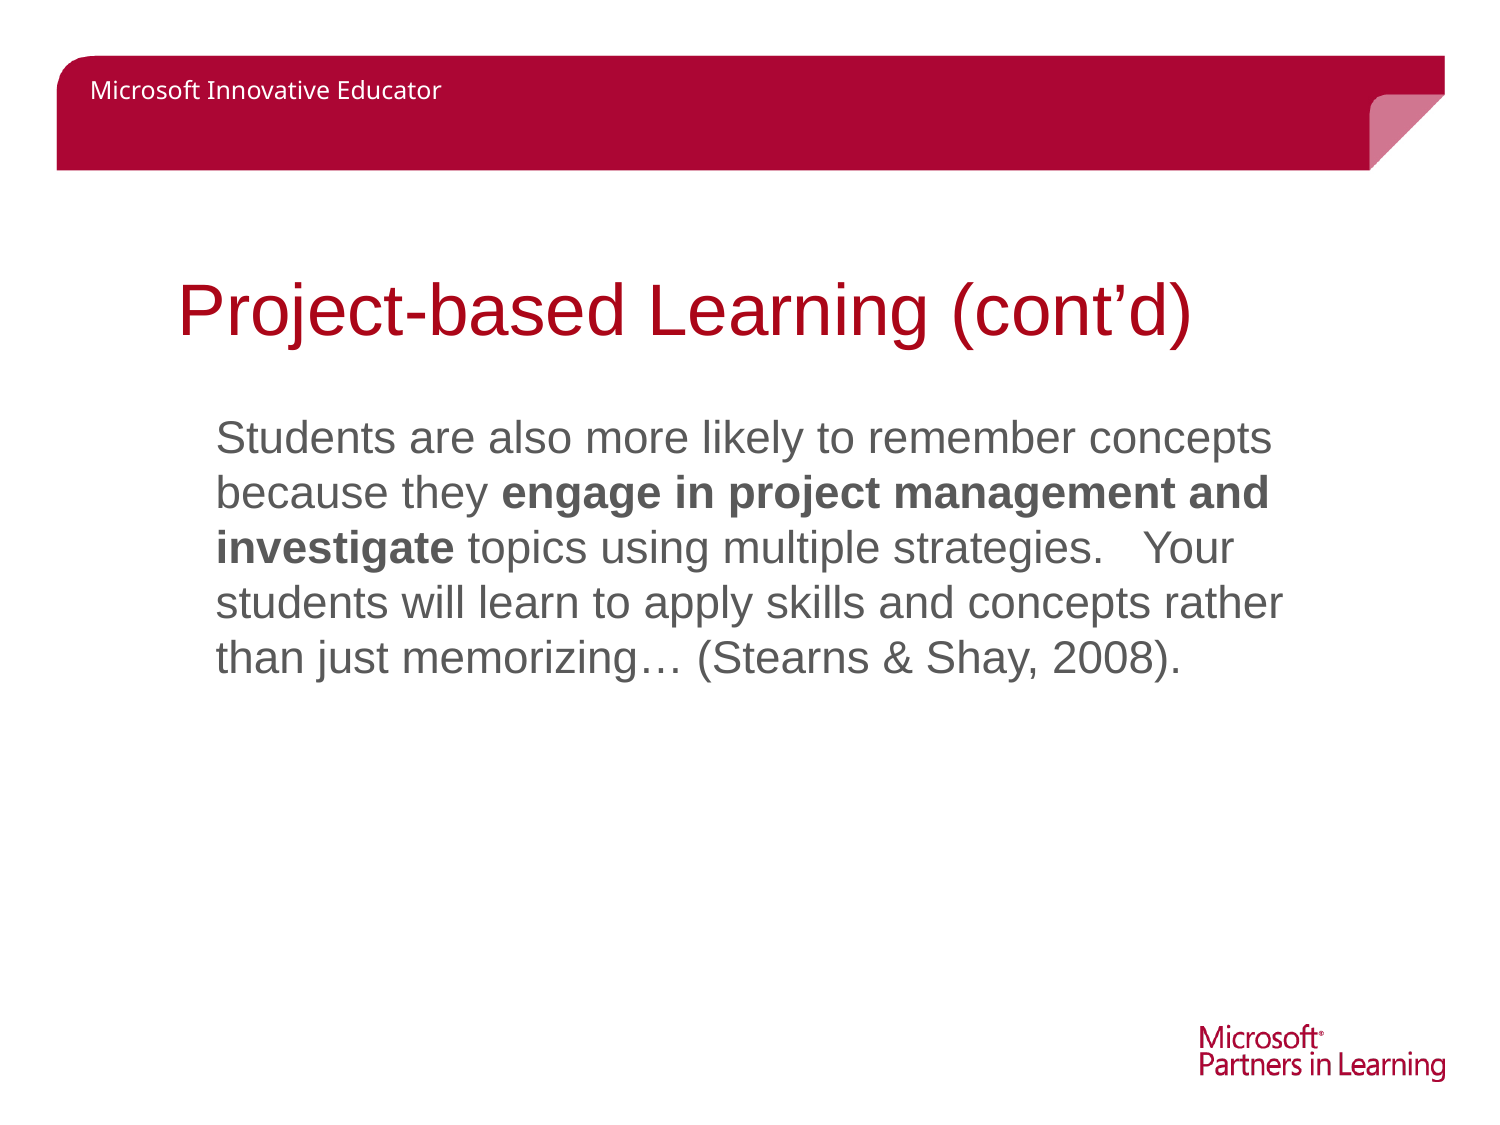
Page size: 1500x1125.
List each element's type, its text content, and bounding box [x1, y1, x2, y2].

title Project-based Learning (cont’d) [162, 212, 1376, 399]
picture [1200, 1024, 1445, 1082]
list Students are also more likely to remember concepts because they engage in project management and investigate topics using multiple strategies. Your students will learn to apply skills and concepts rather than just memorizing… (Stearns & Shay, 2008). [162, 399, 1376, 1013]
picture [0, 0, 1500, 213]
